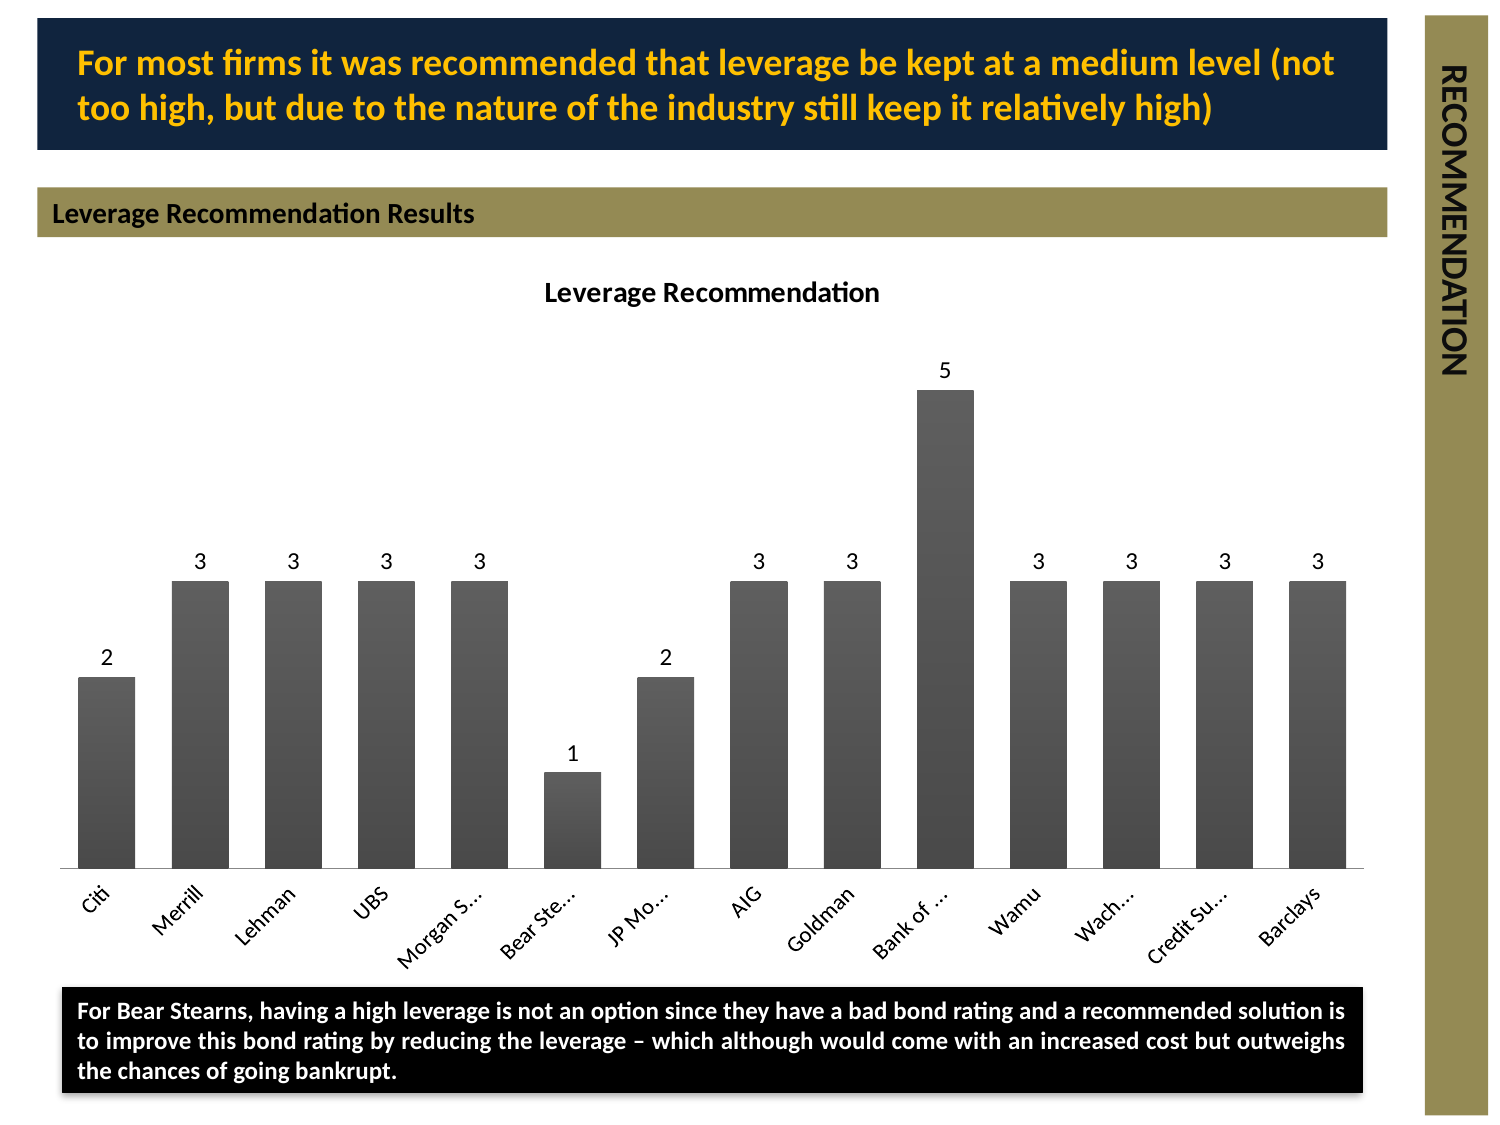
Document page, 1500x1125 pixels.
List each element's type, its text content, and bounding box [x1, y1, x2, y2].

text_box For most firms it was recommended that leverage be kept at a medium level (not too high, but due to the nature of the industry still keep it relatively high) [62, 30, 1363, 136]
text_box RECOMMENDATION [1427, 49, 1488, 713]
text_box Leverage Recommendation Results [37, 187, 1388, 238]
chart [37, 249, 1388, 976]
text_box For Bear Stearns, having a high leverage is not an option since they have a bad bond rating and a recommended solution is to improve this bond rating by reducing the leverage – which although would come with an increased cost but outweighs the chances of going bankrupt. [62, 987, 1363, 1093]
